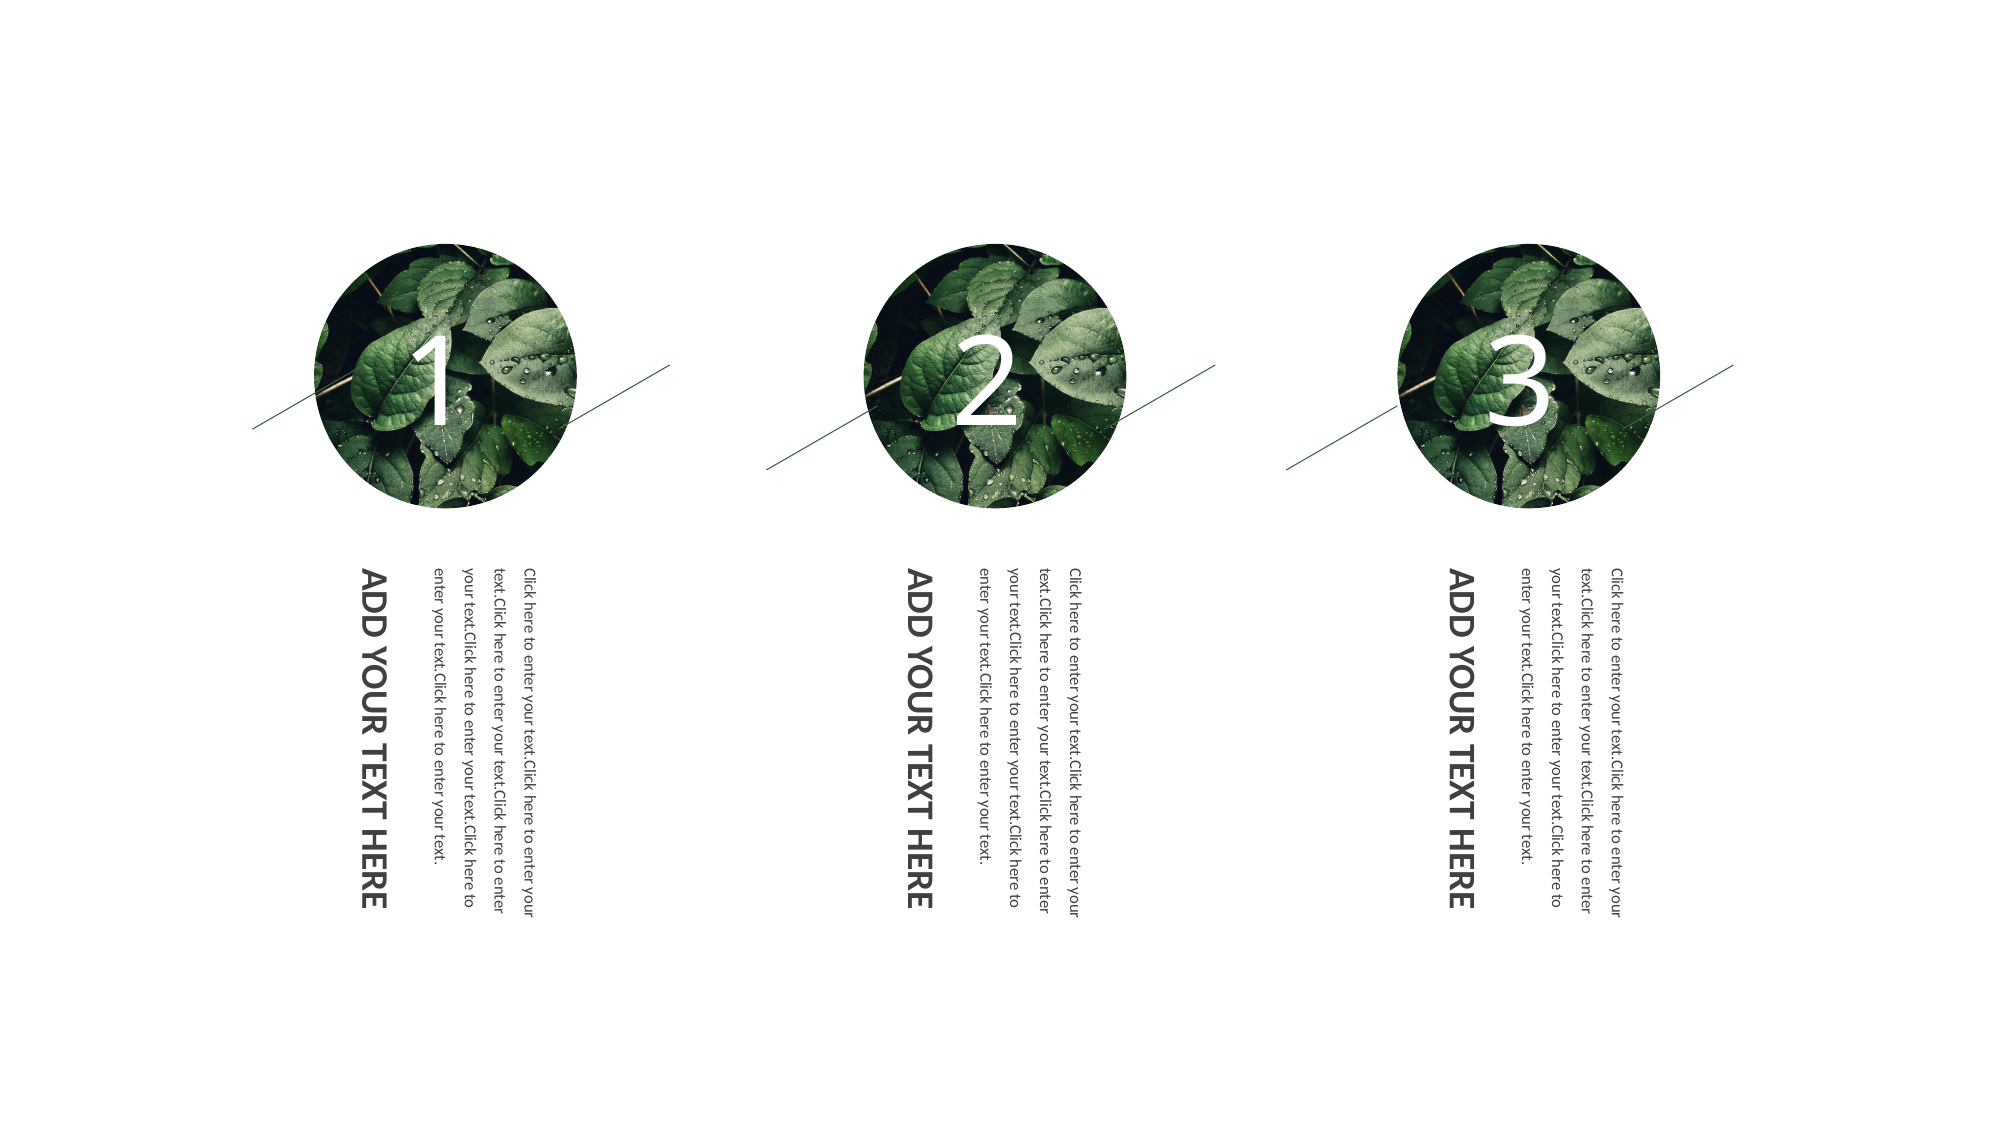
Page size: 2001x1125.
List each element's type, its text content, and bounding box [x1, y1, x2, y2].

text_box ADD YOUR TEXT HERE [1419, 553, 1494, 938]
text_box Click here to enter your text.Click here to enter your text.Click here to enter your text.Click here to enter your text.Click here to enter your text.Click here to enter your text.Click here to enter your text. [953, 553, 1105, 938]
text_box ADD YOUR TEXT HERE [332, 553, 407, 938]
text_box ADD YOUR TEXT HERE [877, 553, 953, 938]
picture [1397, 243, 1661, 509]
picture [863, 243, 1127, 509]
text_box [558, 364, 670, 430]
text_box Click here to enter your text.Click here to enter your text.Click here to enter your text.Click here to enter your text.Click here to enter your text.Click here to enter your text.Click here to enter your text. [1494, 553, 1646, 938]
text_box Click here to enter your text.Click here to enter your text.Click here to enter your text.Click here to enter your text.Click here to enter your text.Click here to enter your text.Click here to enter your text. [407, 553, 559, 938]
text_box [1104, 364, 1216, 430]
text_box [766, 405, 878, 470]
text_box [252, 364, 364, 430]
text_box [1286, 405, 1398, 470]
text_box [1622, 364, 1734, 430]
picture [314, 243, 577, 509]
